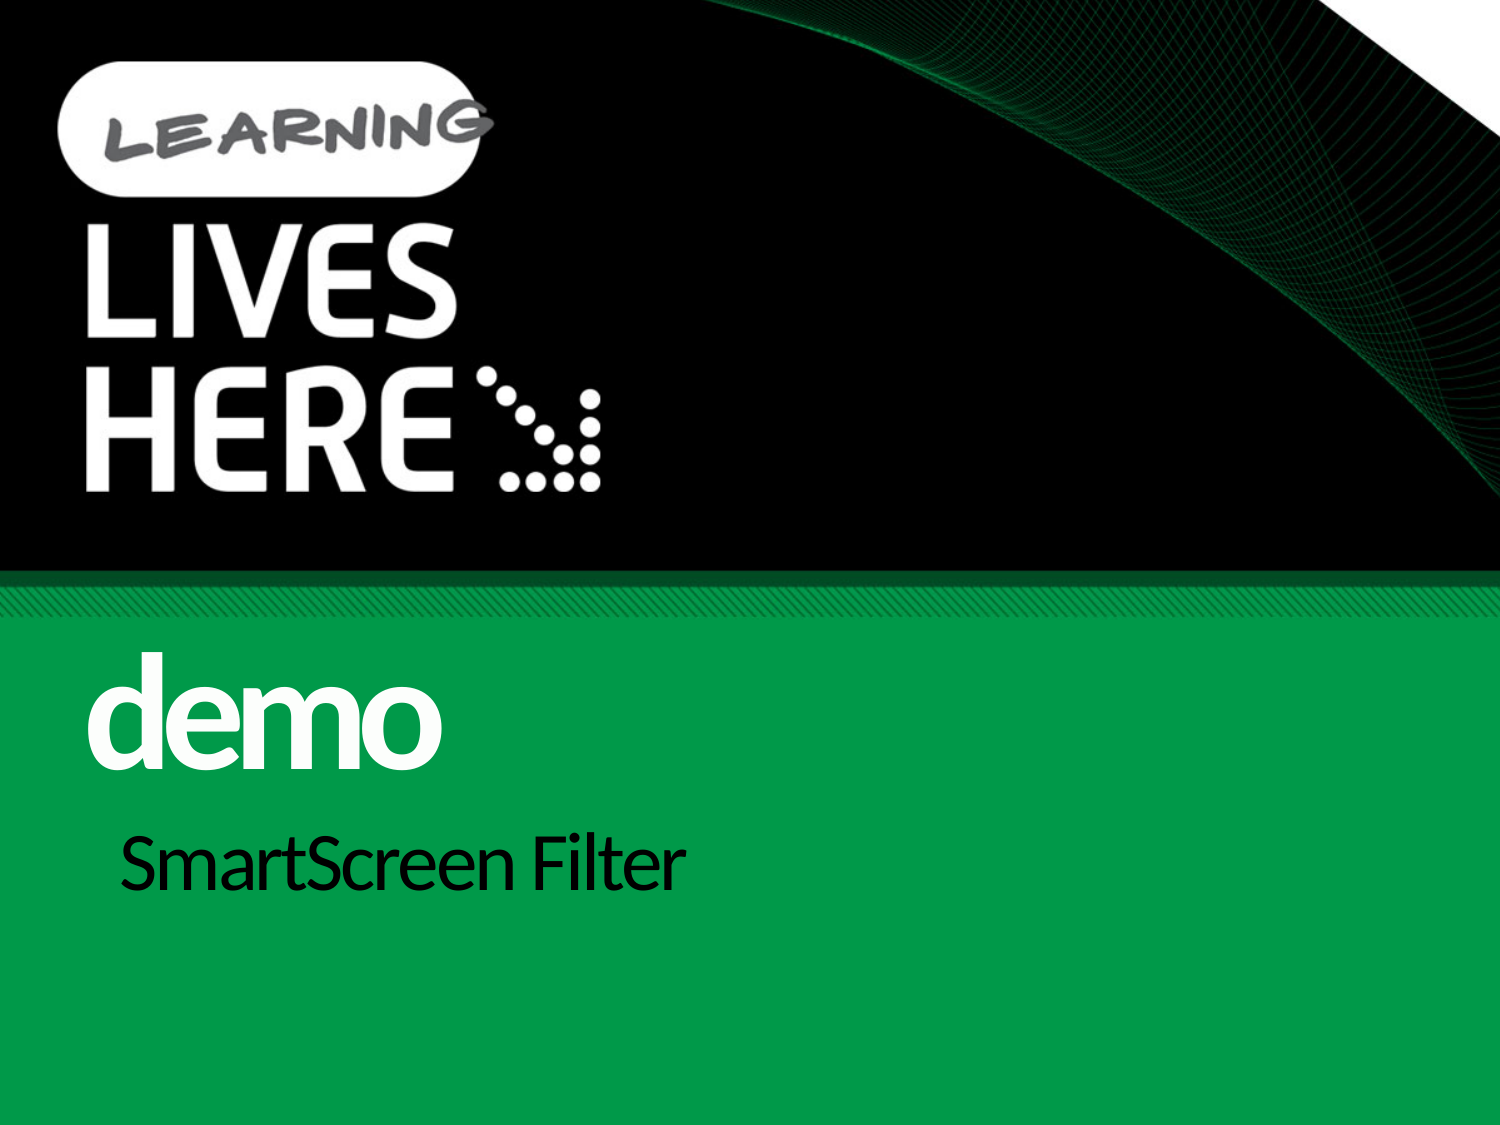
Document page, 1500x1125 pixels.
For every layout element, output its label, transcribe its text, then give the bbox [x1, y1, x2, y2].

list demo [83, 625, 1344, 800]
title SmartScreen Filter [119, 818, 1375, 943]
picture [0, 0, 1500, 1125]
